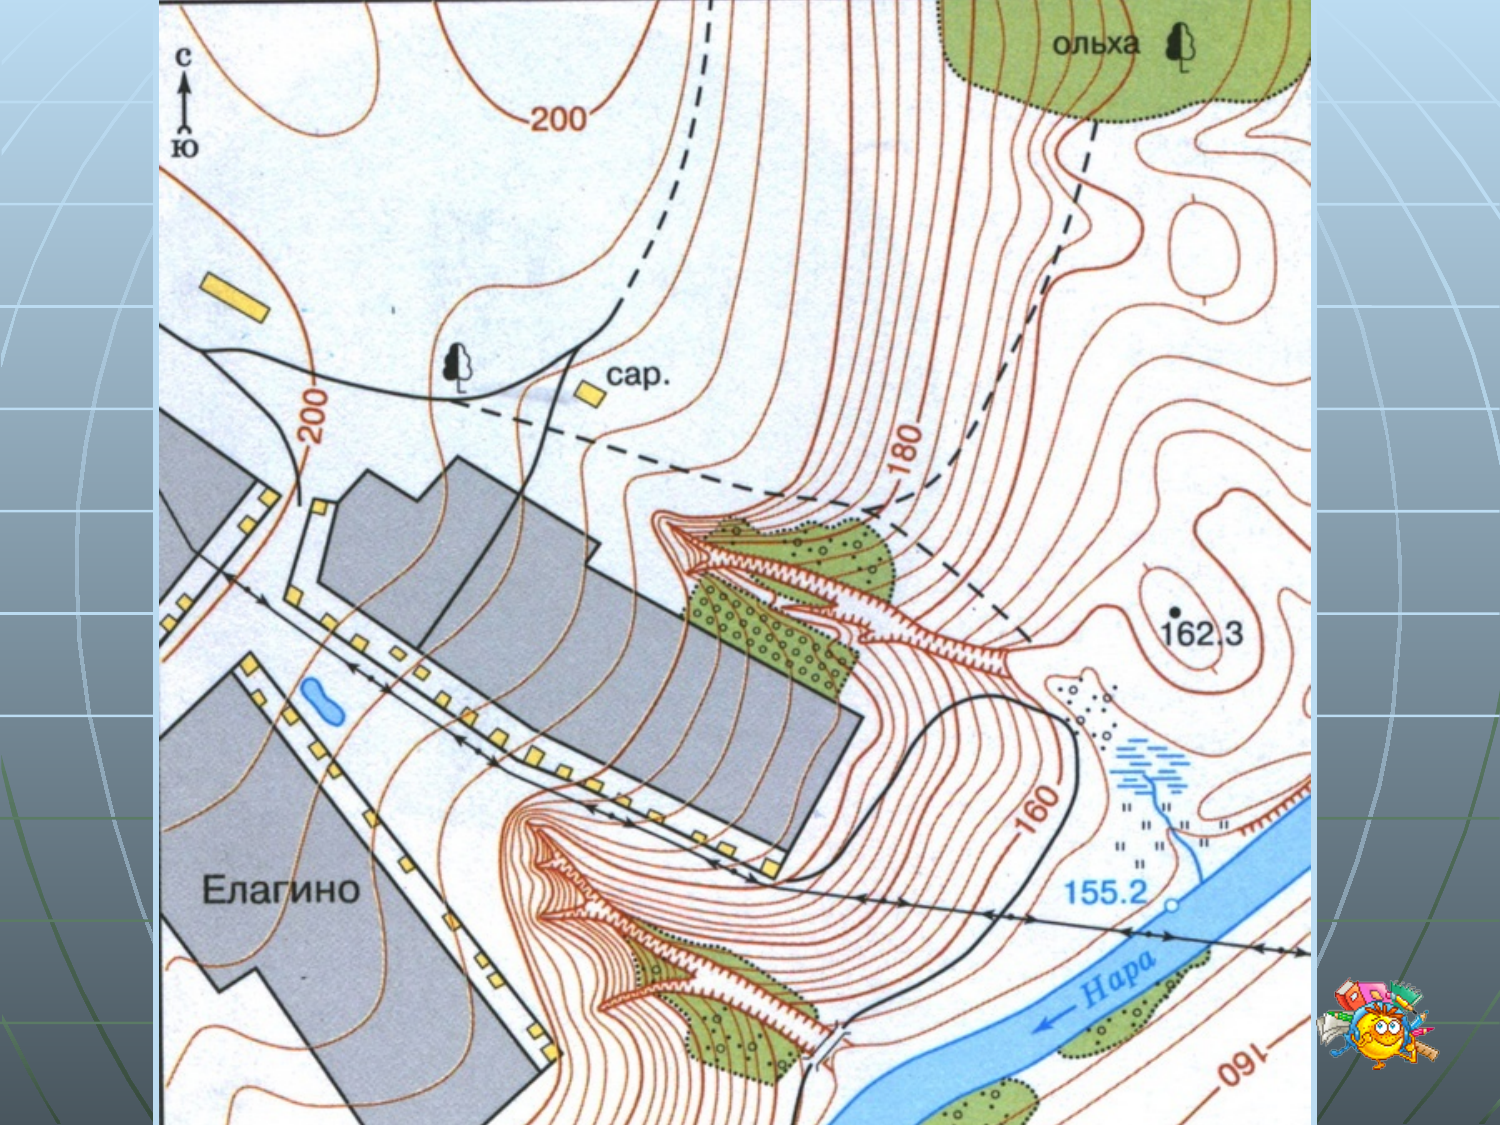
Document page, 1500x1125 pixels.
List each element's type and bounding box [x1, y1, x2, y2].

list [159, 0, 1312, 1125]
picture [1316, 975, 1446, 1070]
